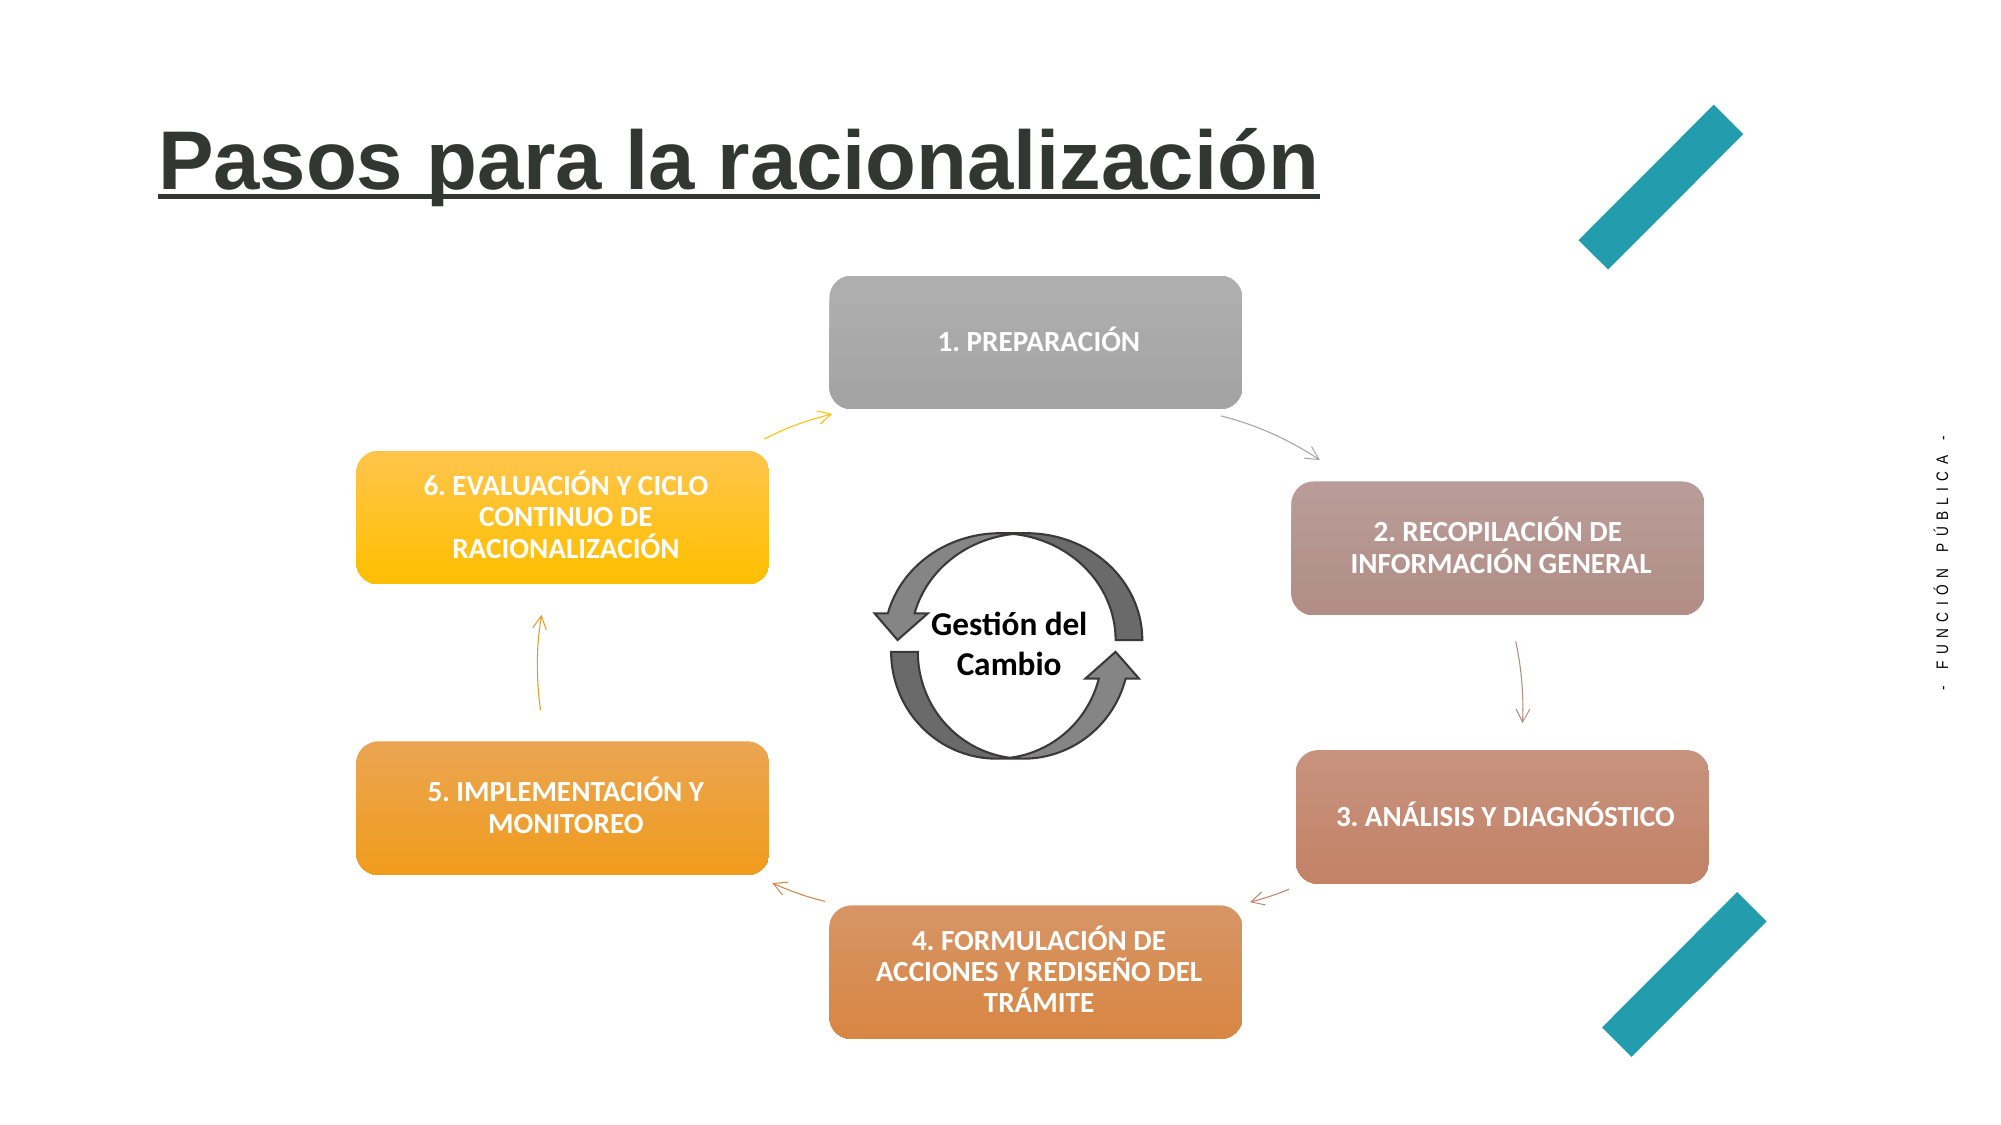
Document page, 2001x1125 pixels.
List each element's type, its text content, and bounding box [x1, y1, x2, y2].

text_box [1593, 119, 1752, 1043]
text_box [343, 275, 1729, 1040]
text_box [870, 533, 1143, 770]
text_box Pasos para la racionalización [143, 99, 1926, 214]
